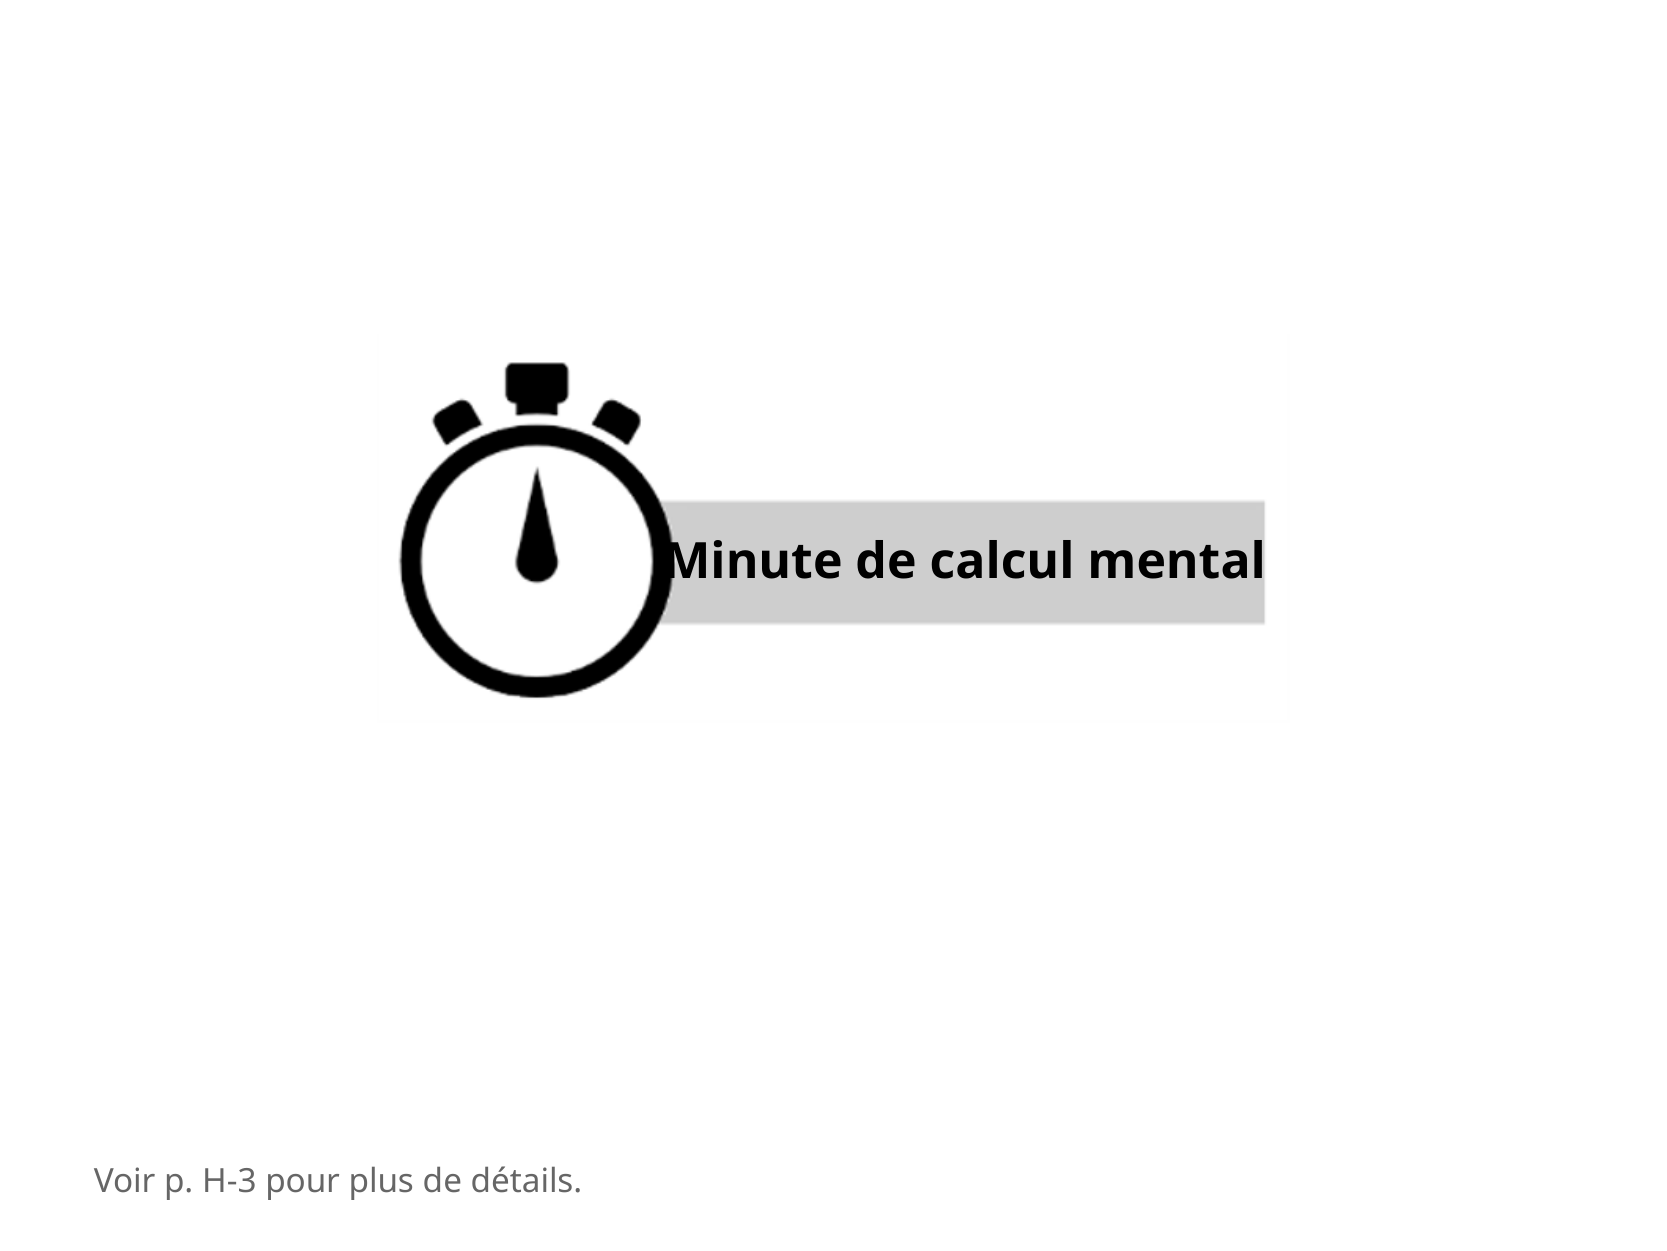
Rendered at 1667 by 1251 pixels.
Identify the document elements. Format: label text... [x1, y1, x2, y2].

picture [376, 333, 1290, 723]
text_box Voir p. H-3 pour plus de détails. [79, 1152, 853, 1207]
